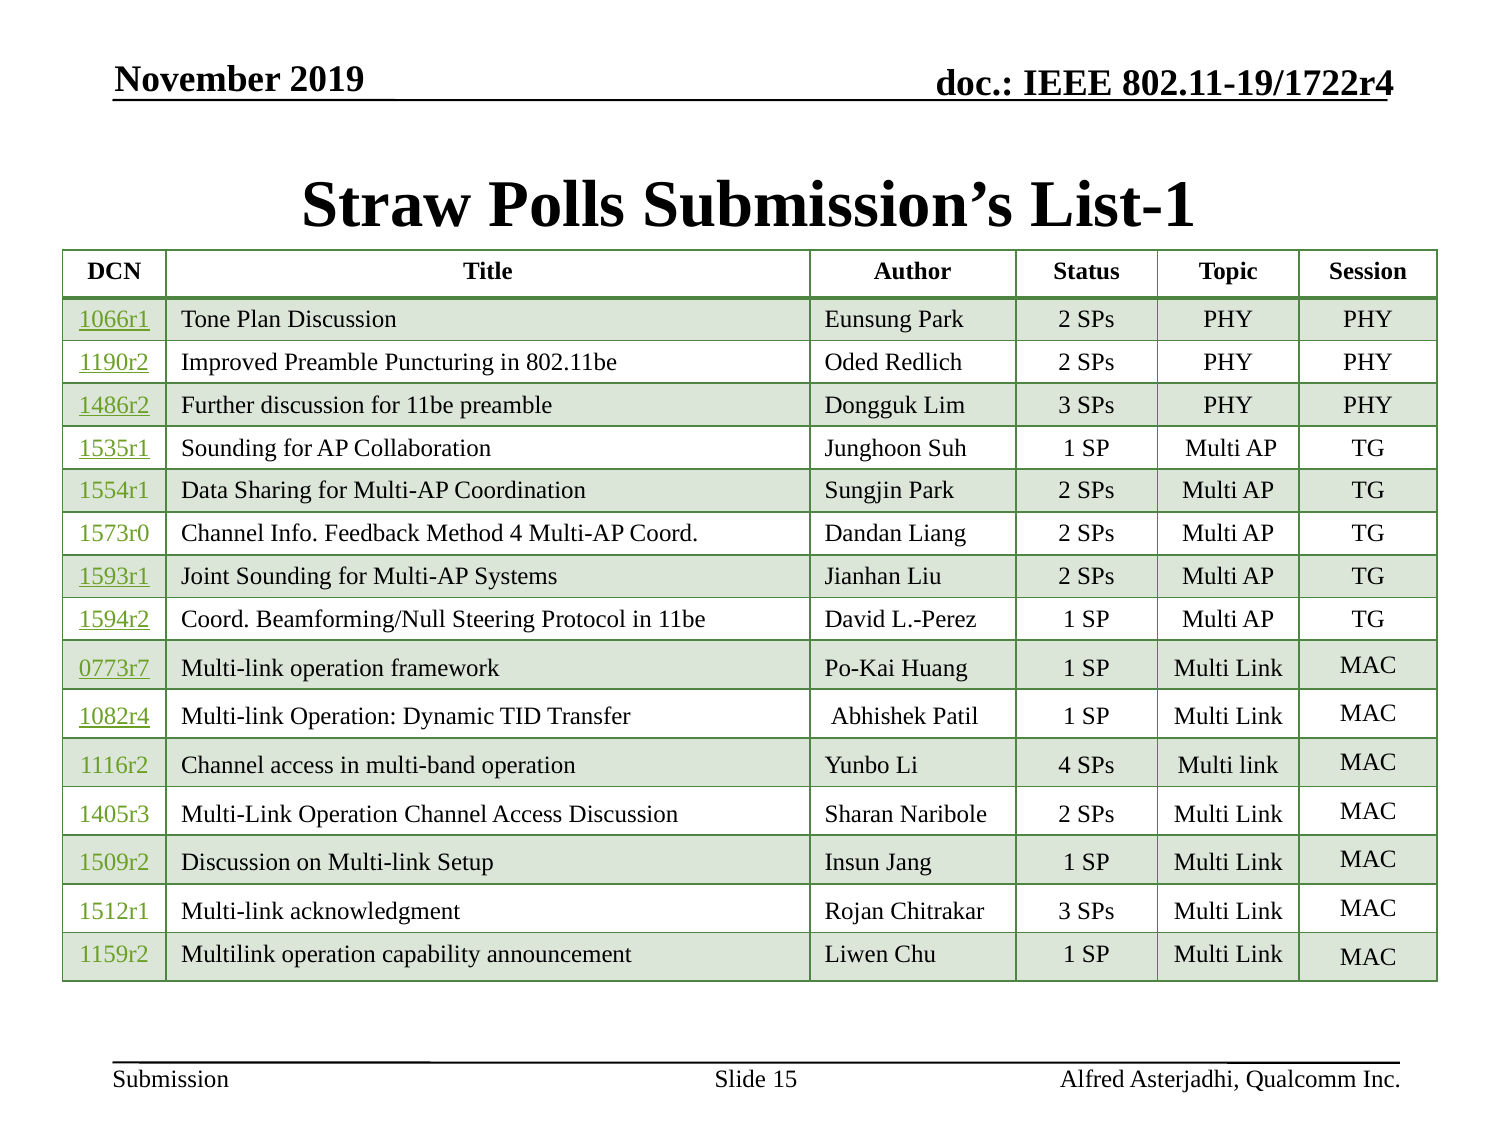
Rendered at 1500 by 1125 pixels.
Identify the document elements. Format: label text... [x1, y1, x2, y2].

table_cell 1 SP [1017, 690, 1157, 737]
table_cell 1 SP [1017, 641, 1157, 688]
table_cell 1573r0 [63, 513, 165, 554]
table_cell Channel Info. Feedback Method 4 Multi-AP Coord. [167, 513, 809, 554]
table_cell 1116r2 [63, 739, 165, 786]
table_cell 1509r2 [63, 836, 165, 883]
table_cell Junghoon Suh [811, 427, 1015, 468]
table_cell Oded Redlich [811, 341, 1015, 382]
table_cell PHY [1300, 341, 1436, 382]
table_cell Multi-Link Operation Channel Access Discussion [167, 787, 809, 834]
table_header Status [1017, 251, 1157, 296]
table_cell Insun Jang [811, 836, 1015, 883]
table_cell 1512r1 [63, 885, 165, 932]
table_cell Multi Link [1158, 690, 1298, 737]
table_cell 1082r4 [63, 690, 165, 737]
table_cell 1 SP [1017, 427, 1157, 468]
table_cell Multi-link operation framework [167, 641, 809, 688]
table_cell Po-Kai Huang [811, 641, 1015, 688]
table_header Author [811, 251, 1015, 296]
table_cell Multi Link [1158, 641, 1298, 688]
table_cell Rojan Chitrakar [811, 885, 1015, 932]
table_cell Multi AP [1158, 598, 1298, 639]
table_header Session [1300, 251, 1436, 296]
table_cell 2 SPs [1017, 787, 1157, 834]
table_cell Sungjin Park [811, 470, 1015, 511]
table_cell Multi AP [1158, 470, 1298, 511]
table_cell 1593r1 [63, 556, 165, 597]
table_cell Discussion on Multi-link Setup [167, 836, 809, 883]
table_cell PHY [1158, 341, 1298, 382]
table_cell Multi AP [1158, 513, 1298, 554]
table_cell MAC [1300, 933, 1436, 980]
table_cell Data Sharing for Multi-AP Coordination [167, 470, 809, 511]
table_cell 1486r2 [63, 384, 165, 425]
table_cell Improved Preamble Puncturing in 802.11be [167, 341, 809, 382]
table_cell Multi link [1158, 739, 1298, 786]
table_cell Coord. Beamforming/Null Steering Protocol in 11be [167, 598, 809, 639]
table_cell 1535r1 [63, 427, 165, 468]
table_cell David L.-Perez [811, 598, 1015, 639]
table_cell Eunsung Park [811, 300, 1015, 340]
table_header Topic [1158, 251, 1298, 296]
table_cell 1405r3 [63, 787, 165, 834]
table_cell PHY [1158, 300, 1298, 340]
table_cell Further discussion for 11be preamble [167, 384, 809, 425]
table_cell 1594r2 [63, 598, 165, 639]
table_cell 0773r7 [63, 641, 165, 688]
table_cell Sharan Naribole [811, 787, 1015, 834]
table_cell 4 SPs [1017, 739, 1157, 786]
table_cell Dandan Liang [811, 513, 1015, 554]
table_cell 1554r1 [63, 470, 165, 511]
table_cell Multilink operation capability announcement [167, 933, 809, 980]
table_cell Abhishek Patil [811, 690, 1015, 737]
table_cell Tone Plan Discussion [167, 300, 809, 340]
table_cell 2 SPs [1017, 341, 1157, 382]
table_cell Multi AP [1158, 427, 1298, 468]
table_cell Channel access in multi-band operation [167, 739, 809, 786]
table_cell Sounding for AP Collaboration [167, 427, 809, 468]
table_header Title [167, 251, 809, 296]
table_cell Multi Link [1158, 836, 1298, 883]
table_cell 2 SPs [1017, 513, 1157, 554]
slide_number Slide 15 [712, 1061, 800, 1123]
table_cell 1 SP [1017, 933, 1157, 980]
table_cell Multi-link acknowledgment [167, 885, 809, 932]
table_cell 1066r1 [63, 300, 165, 340]
table_cell Jianhan Liu [811, 556, 1015, 597]
table_cell 2 SPs [1017, 556, 1157, 597]
table_cell MAC [1300, 690, 1436, 737]
table_cell Joint Sounding for Multi-AP Systems [167, 556, 809, 597]
table_cell PHY [1158, 384, 1298, 425]
table_header DCN [63, 251, 165, 296]
table_cell 1 SP [1017, 598, 1157, 639]
table_cell TG [1300, 427, 1436, 468]
table_cell 3 SPs [1017, 885, 1157, 932]
table_cell 1 SP [1017, 836, 1157, 883]
table_cell TG [1300, 598, 1436, 639]
table_cell PHY [1300, 300, 1436, 340]
table_cell Multi AP [1158, 556, 1298, 597]
table_cell Liwen Chu [811, 933, 1015, 980]
table_cell Yunbo Li [811, 739, 1015, 786]
table_cell Multi Link [1158, 787, 1298, 834]
table_cell MAC [1300, 739, 1436, 786]
table_cell Multi-link Operation: Dynamic TID Transfer [167, 690, 809, 737]
table_cell TG [1300, 556, 1436, 597]
table_cell 2 SPs [1017, 470, 1157, 511]
table_cell PHY [1300, 384, 1436, 425]
table_cell Multi Link [1158, 933, 1298, 980]
title Straw Polls Submission’s List-1 [112, 112, 1388, 249]
table_cell TG [1300, 513, 1436, 554]
table_cell MAC [1300, 885, 1436, 932]
table_cell MAC [1300, 787, 1436, 834]
table_cell 1190r2 [63, 341, 165, 382]
table_cell Dongguk Lim [811, 384, 1015, 425]
table_cell Multi Link [1158, 885, 1298, 932]
table_cell TG [1300, 470, 1436, 511]
table_cell MAC [1300, 836, 1436, 883]
table_cell 3 SPs [1017, 384, 1157, 425]
table_cell 2 SPs [1017, 300, 1157, 340]
footer Alfred Asterjadhi, Qualcomm Inc. [878, 1061, 1402, 1093]
table_cell 1159r2 [63, 933, 165, 980]
table_cell MAC [1300, 641, 1436, 688]
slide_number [114, 54, 423, 100]
